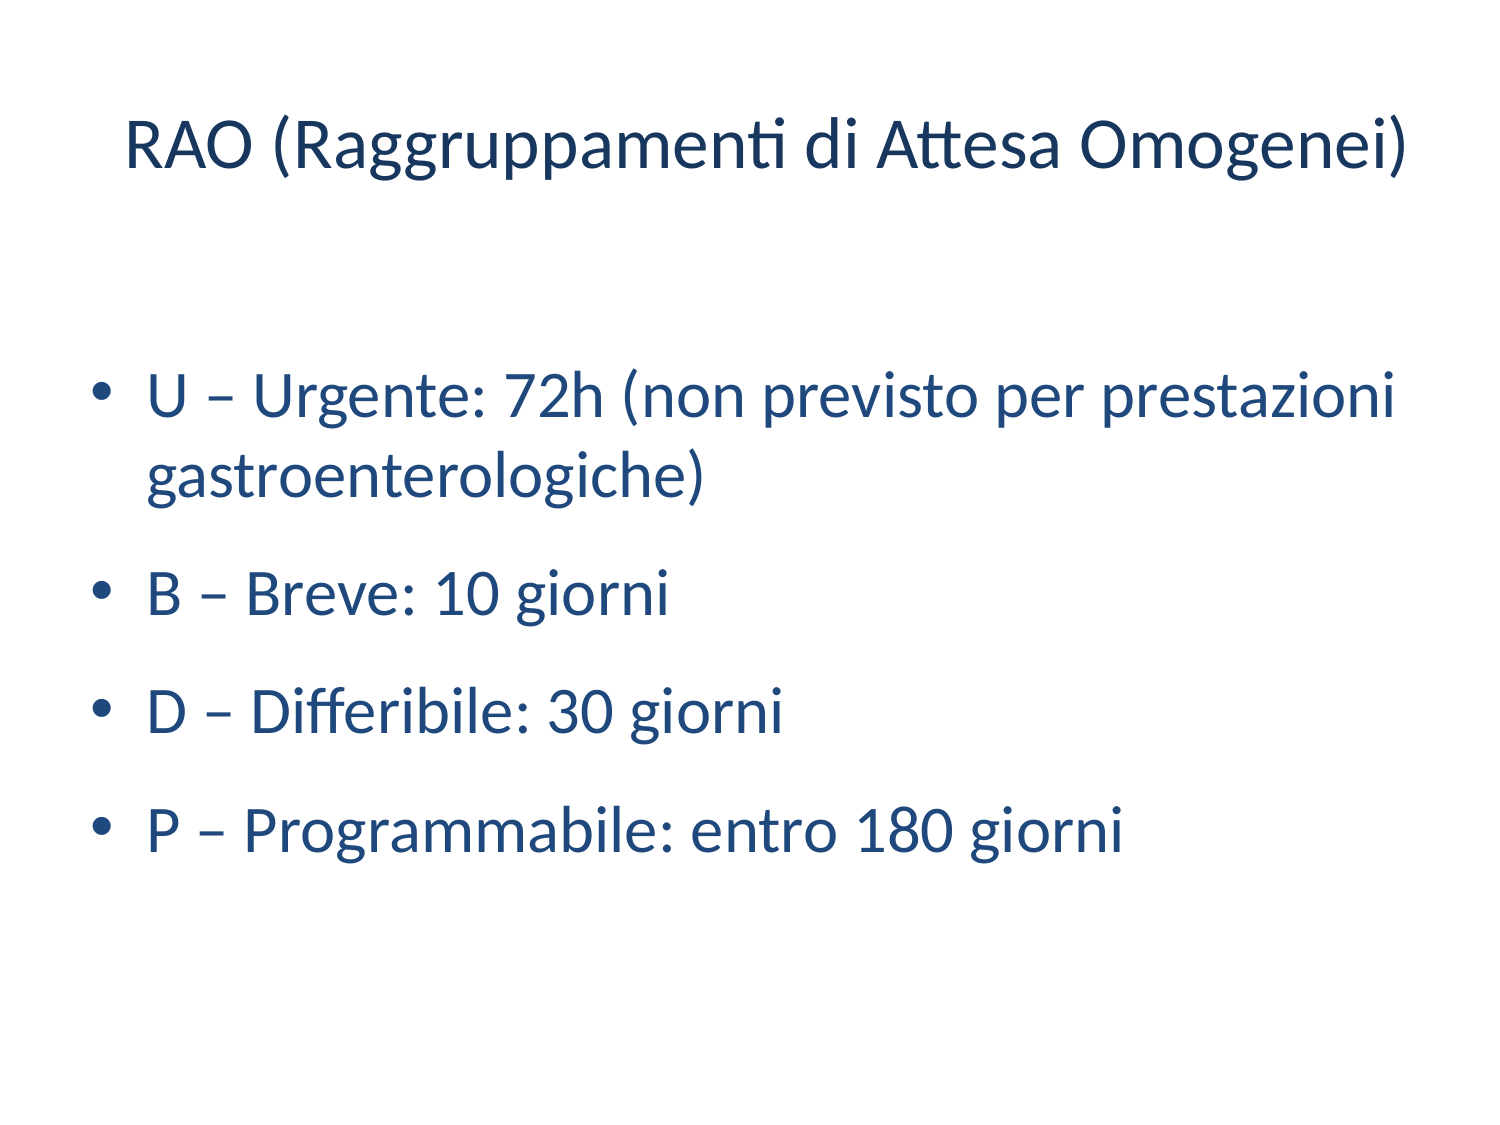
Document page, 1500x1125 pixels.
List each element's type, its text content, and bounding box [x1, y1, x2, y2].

list U – Urgente: 72h (non previsto per prestazioni gastroenterologiche) B – Breve: 10 giorni D – Differibile: 30 giorni P – Programmabile: entro 180 giorni [74, 342, 1426, 833]
title RAO (Raggruppamenti di Attesa Omogenei) [92, 44, 1443, 233]
